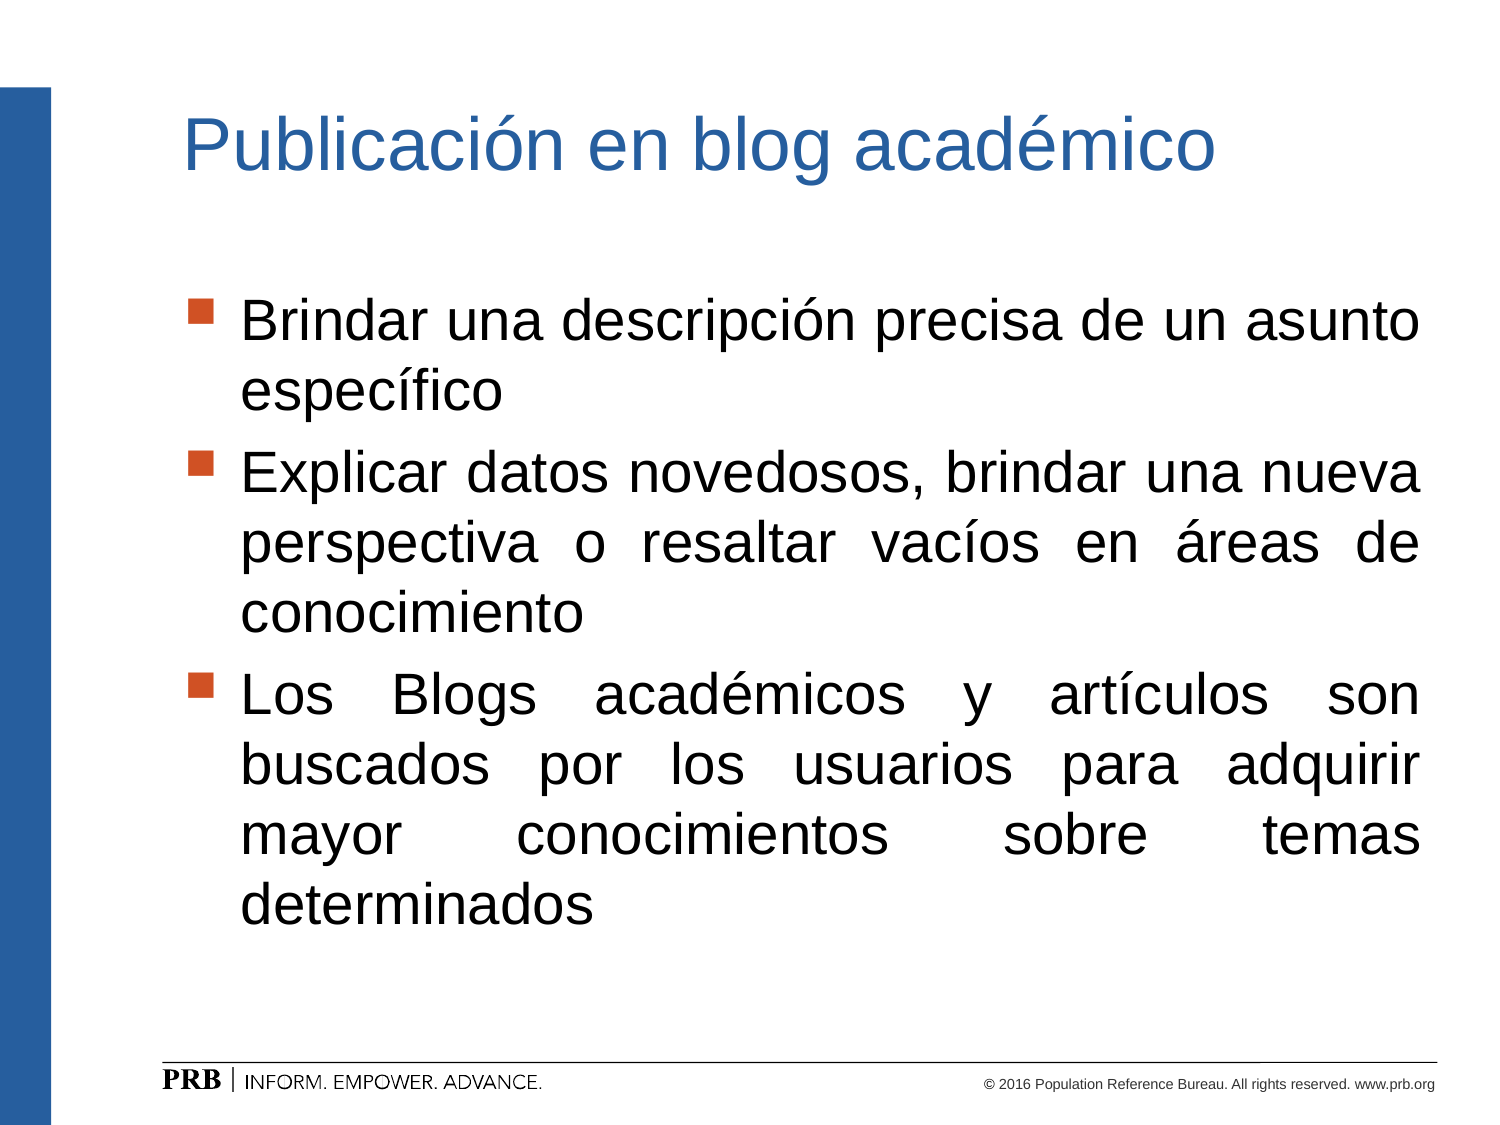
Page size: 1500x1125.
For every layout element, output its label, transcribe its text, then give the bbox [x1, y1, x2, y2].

list Brindar una descripción precisa de un asunto específico Explicar datos novedosos, brindar una nueva perspectiva o resaltar vacíos en áreas de conocimiento Los Blogs académicos y artículos son buscados por los usuarios para adquirir mayor conocimientos sobre temas determinados [169, 274, 1438, 1038]
title Publicación en blog académico [167, 87, 1438, 251]
